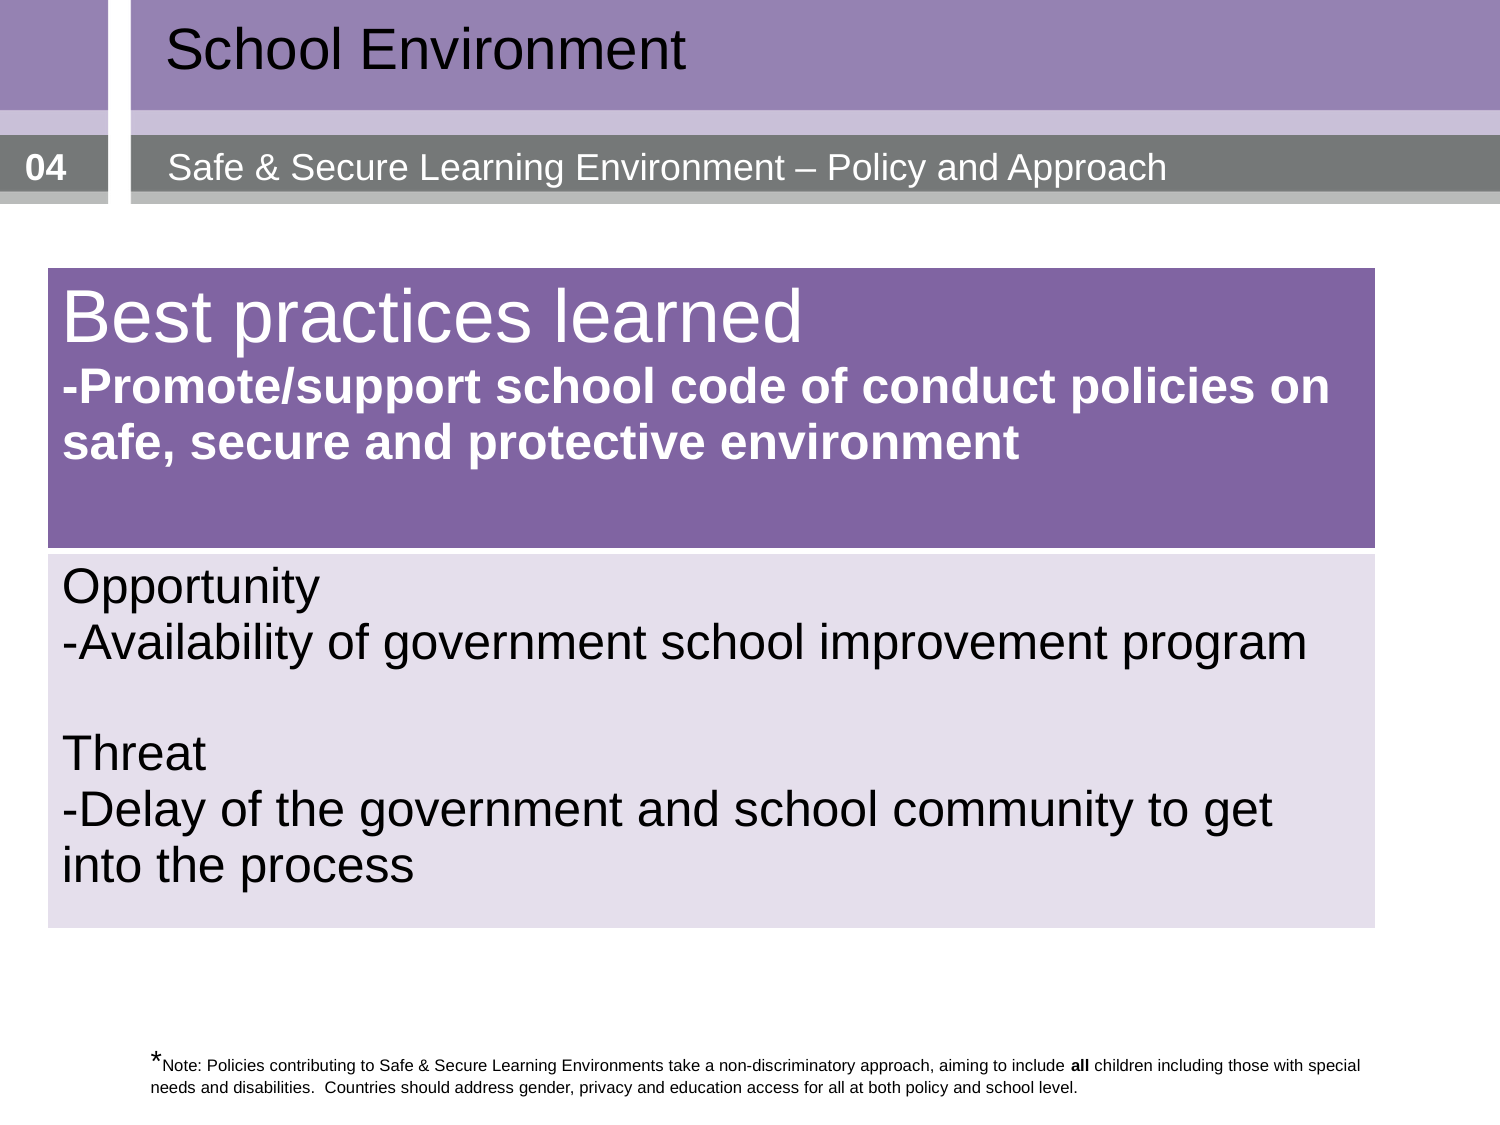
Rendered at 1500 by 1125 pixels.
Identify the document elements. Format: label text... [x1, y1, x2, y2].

text_box [0, 135, 1500, 204]
text_box Safe & Secure Learning Environment – Policy and Approach [152, 135, 1500, 196]
text_box 04 [2, 135, 89, 196]
text_box *Note: Policies contributing to Safe & Secure Learning Environments take a non-discriminatory approach, aiming to include all children including those with special needs and disabilities. Countries should address gender, privacy and education access for all at both policy and school level. [135, 1034, 1376, 1105]
text_box [0, 0, 1500, 135]
text_box School Environment [150, 3, 1037, 89]
table_cell Opportunity -Availability of government school improvement program Threat -Delay of the government and school community to get into the process [48, 554, 1375, 928]
table_header Best practices learned -Promote/support school code of conduct policies on safe, secure and protective environment [48, 268, 1375, 548]
